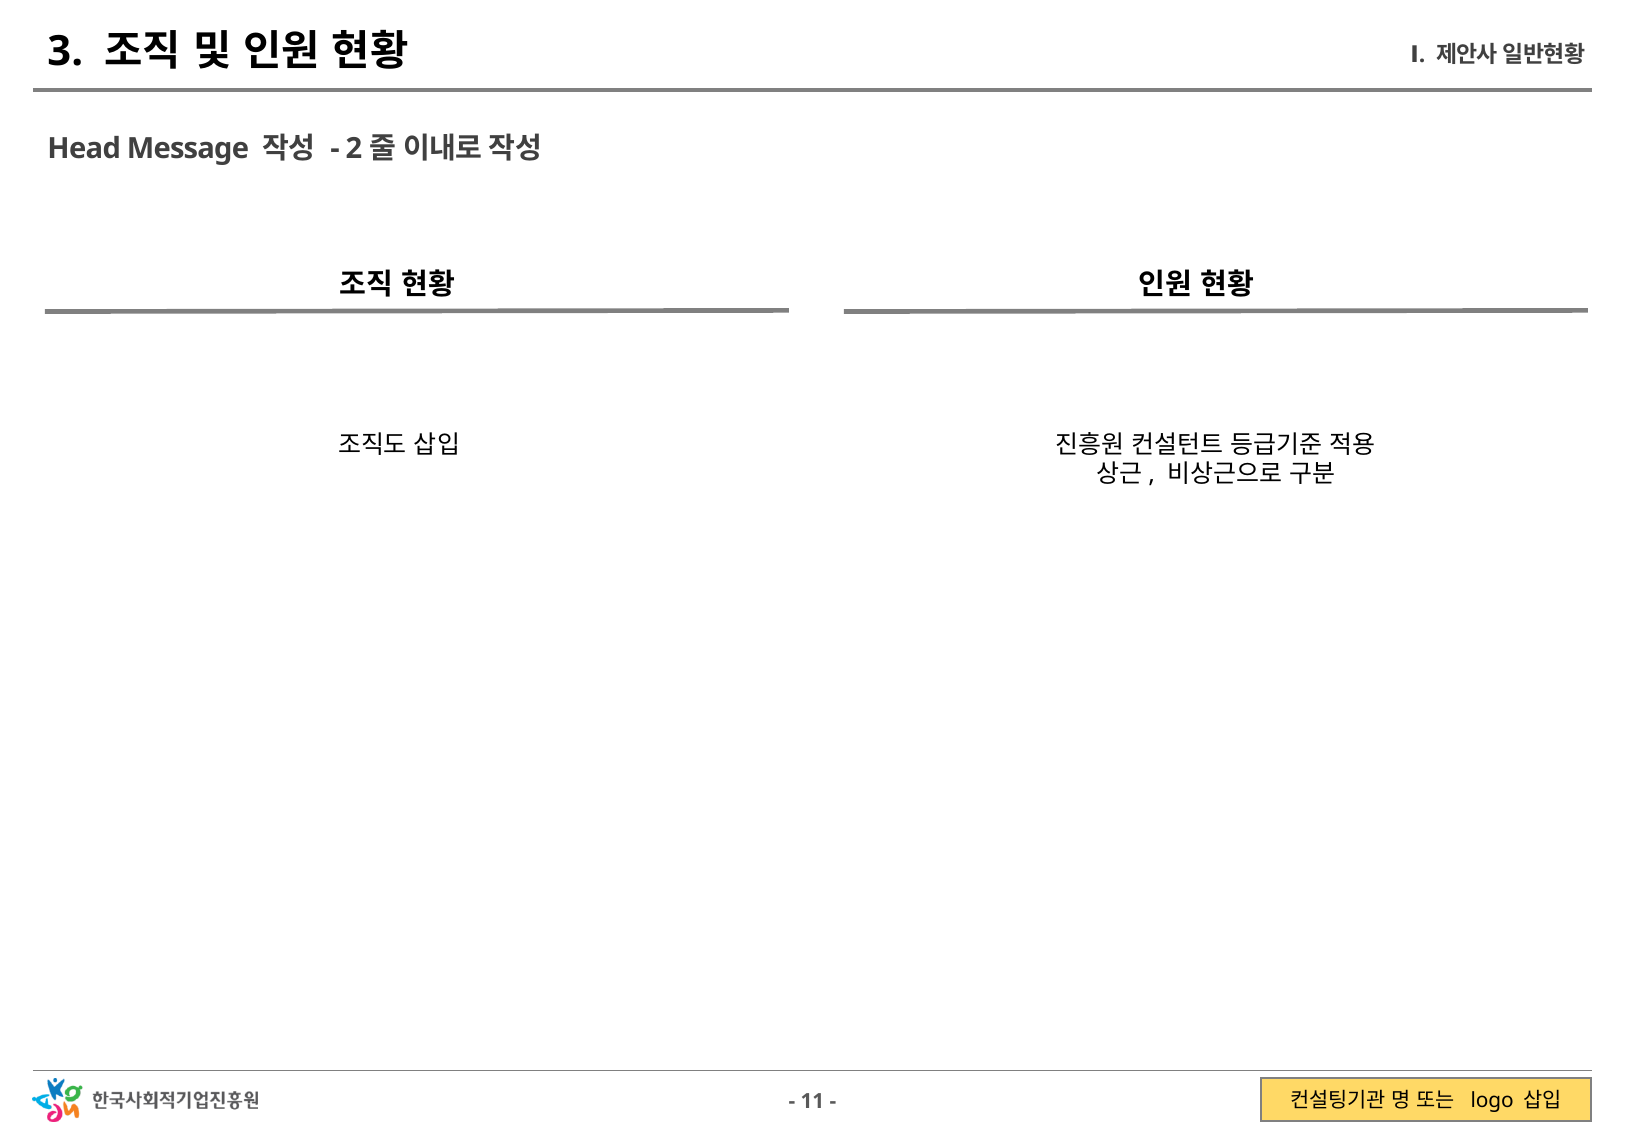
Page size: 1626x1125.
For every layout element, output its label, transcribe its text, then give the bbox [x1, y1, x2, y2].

picture [32, 1078, 258, 1122]
text_box 진흥원 컨설턴트 등급기준 적용 상근, 비상근으로 구분 [1026, 420, 1405, 496]
text_box Ⅰ. 제안사 일반현황 [1363, 35, 1601, 76]
text_box 조직도 삽입 [210, 420, 589, 466]
text_box 인원 현황 [977, 257, 1417, 308]
text_box 3. 조직 및 인원 현황 [32, 16, 1061, 81]
text_box Head Message 작성 - 2줄 이내로 작성 [32, 113, 1593, 173]
text_box 조직 현황 [177, 257, 618, 308]
